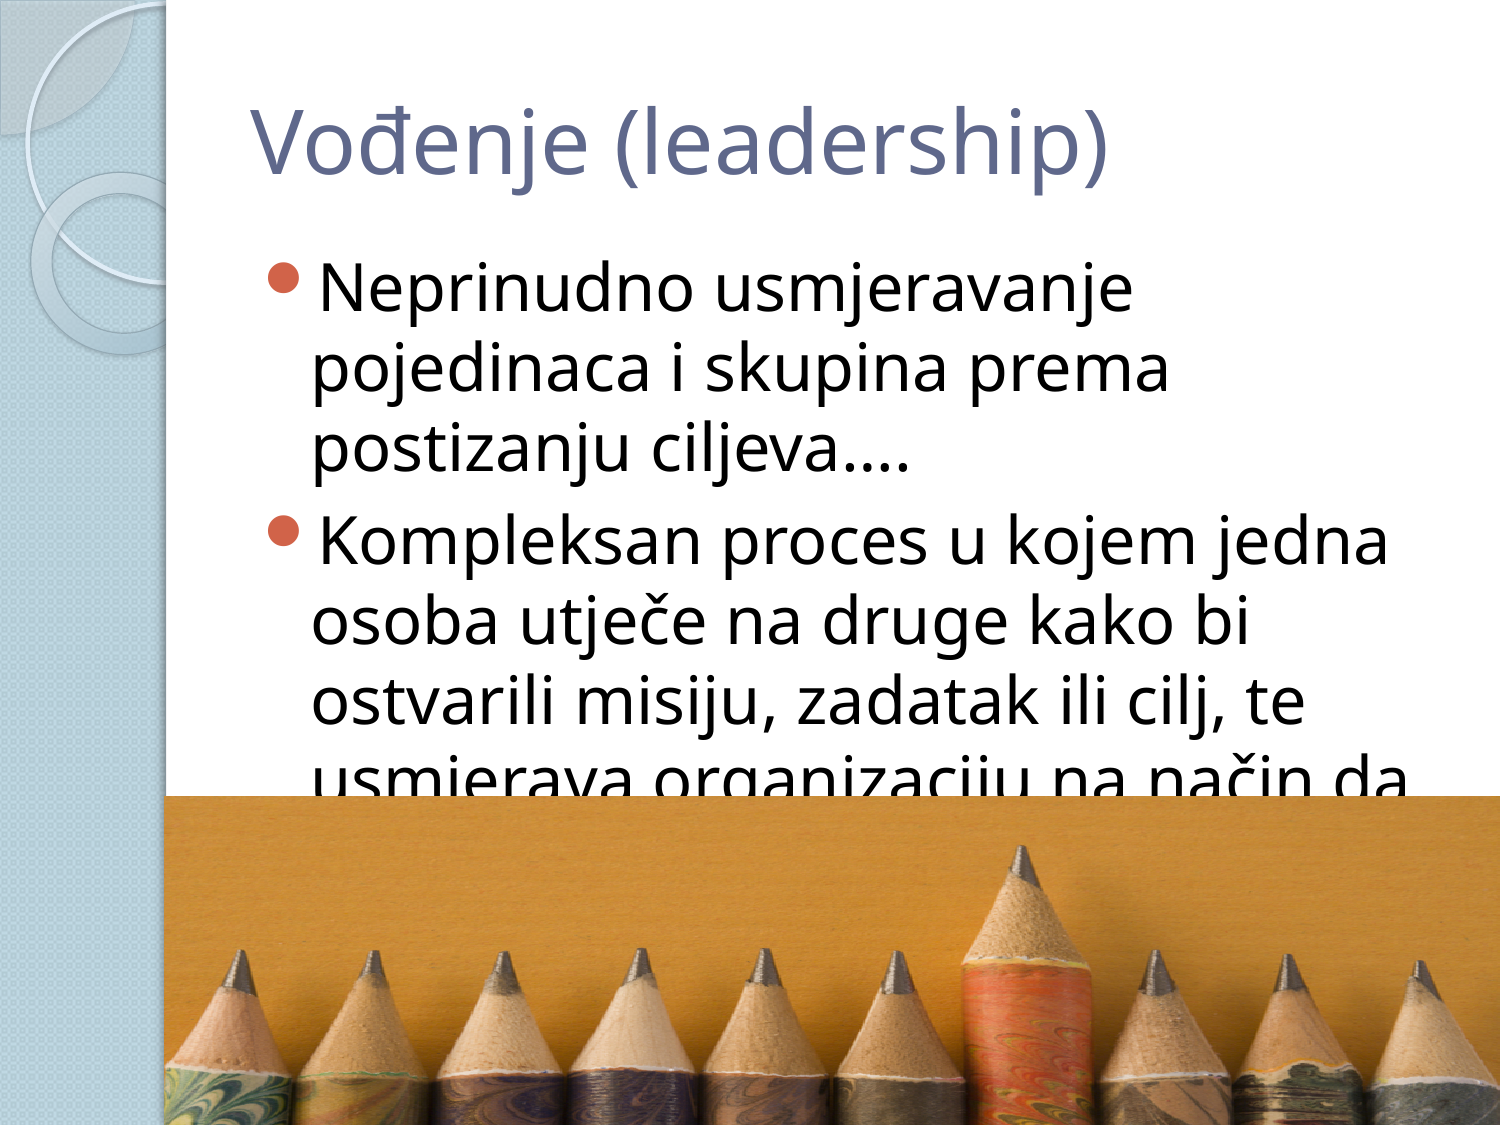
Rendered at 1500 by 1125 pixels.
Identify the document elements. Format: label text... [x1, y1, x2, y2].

title Vođenje (leadership) [235, 45, 1466, 233]
list Neprinudno usmjeravanje pojedinaca i skupina prema postizanju ciljeva…. Kompleksan proces u kojem jedna osoba utječe na druge kako bi ostvarili misiju, zadatak ili cilj, te usmjerava organizaciju na način da ona postane čvrsta i povezana [235, 237, 1466, 795]
picture [163, 796, 1500, 1125]
